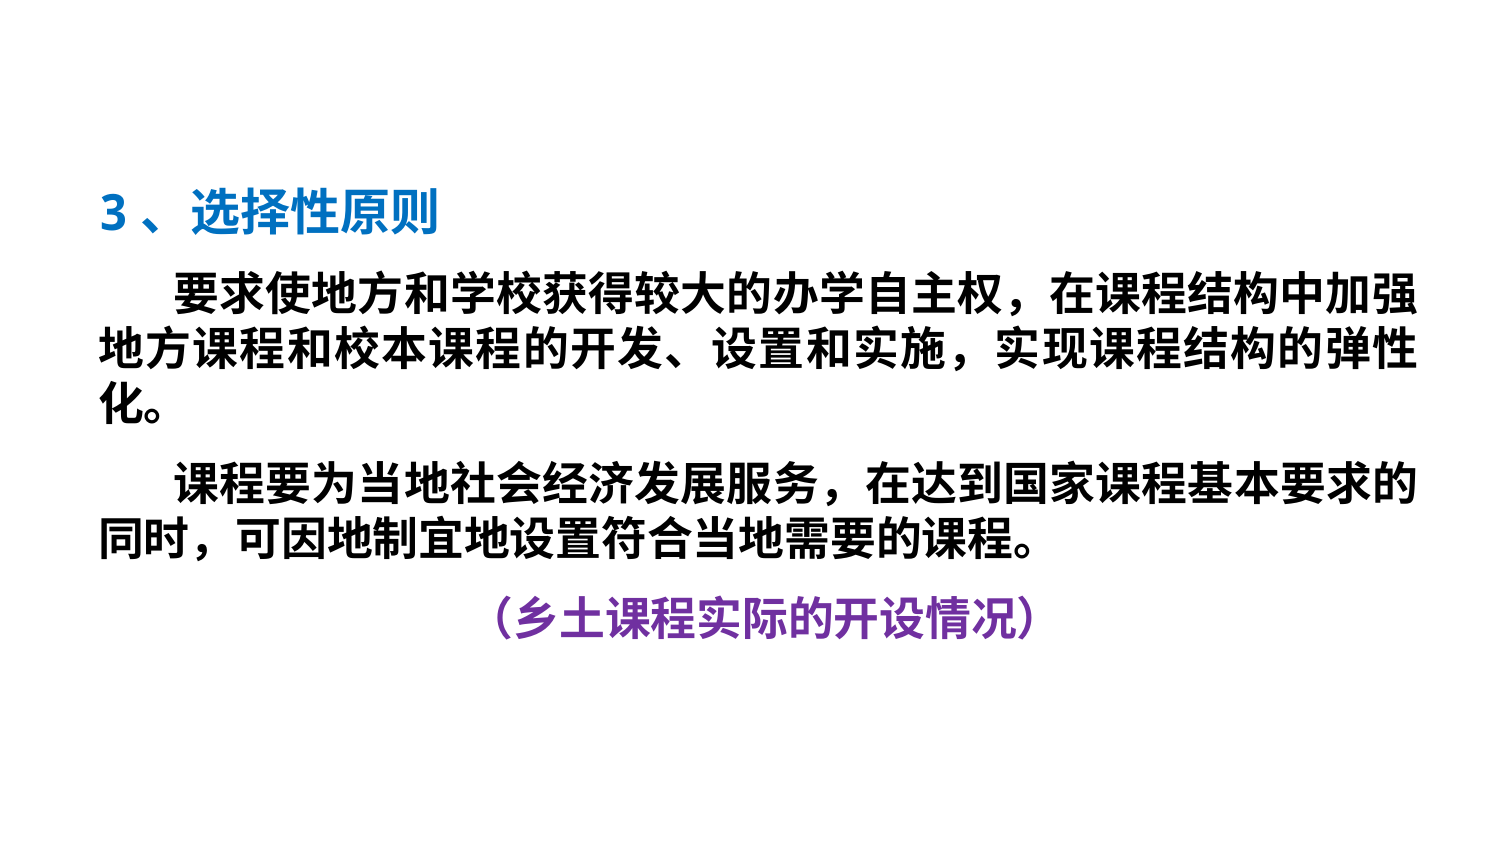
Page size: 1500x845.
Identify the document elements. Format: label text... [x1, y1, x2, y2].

list 3、选择性原则 要求使地方和学校获得较大的办学自主权，在课程结构中加强地方课程和校本课程的开发、设置和实施，实现课程结构的弹性化。 课程要为当地社会经济发展服务，在达到国家课程基本要求的同时，可因地制宜地设置符合当地需要的课程。 （乡土课程实际的开设情况） [83, 172, 1434, 672]
